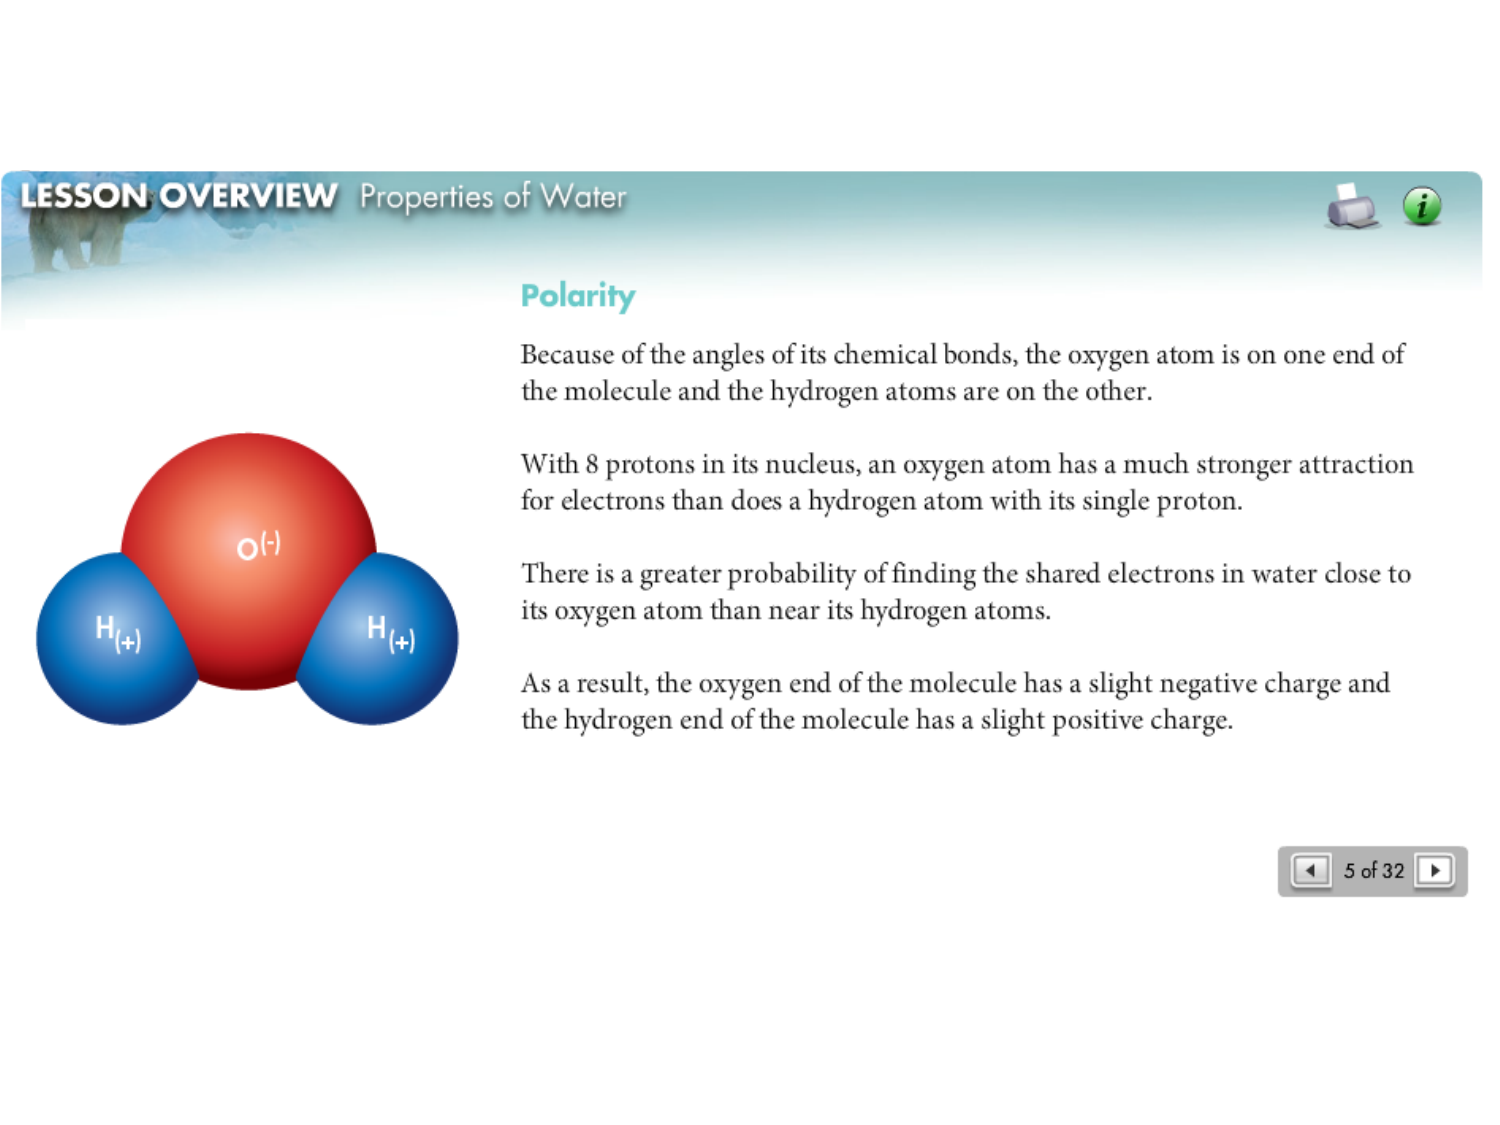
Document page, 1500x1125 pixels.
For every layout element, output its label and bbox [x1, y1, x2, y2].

picture [0, 170, 1500, 902]
